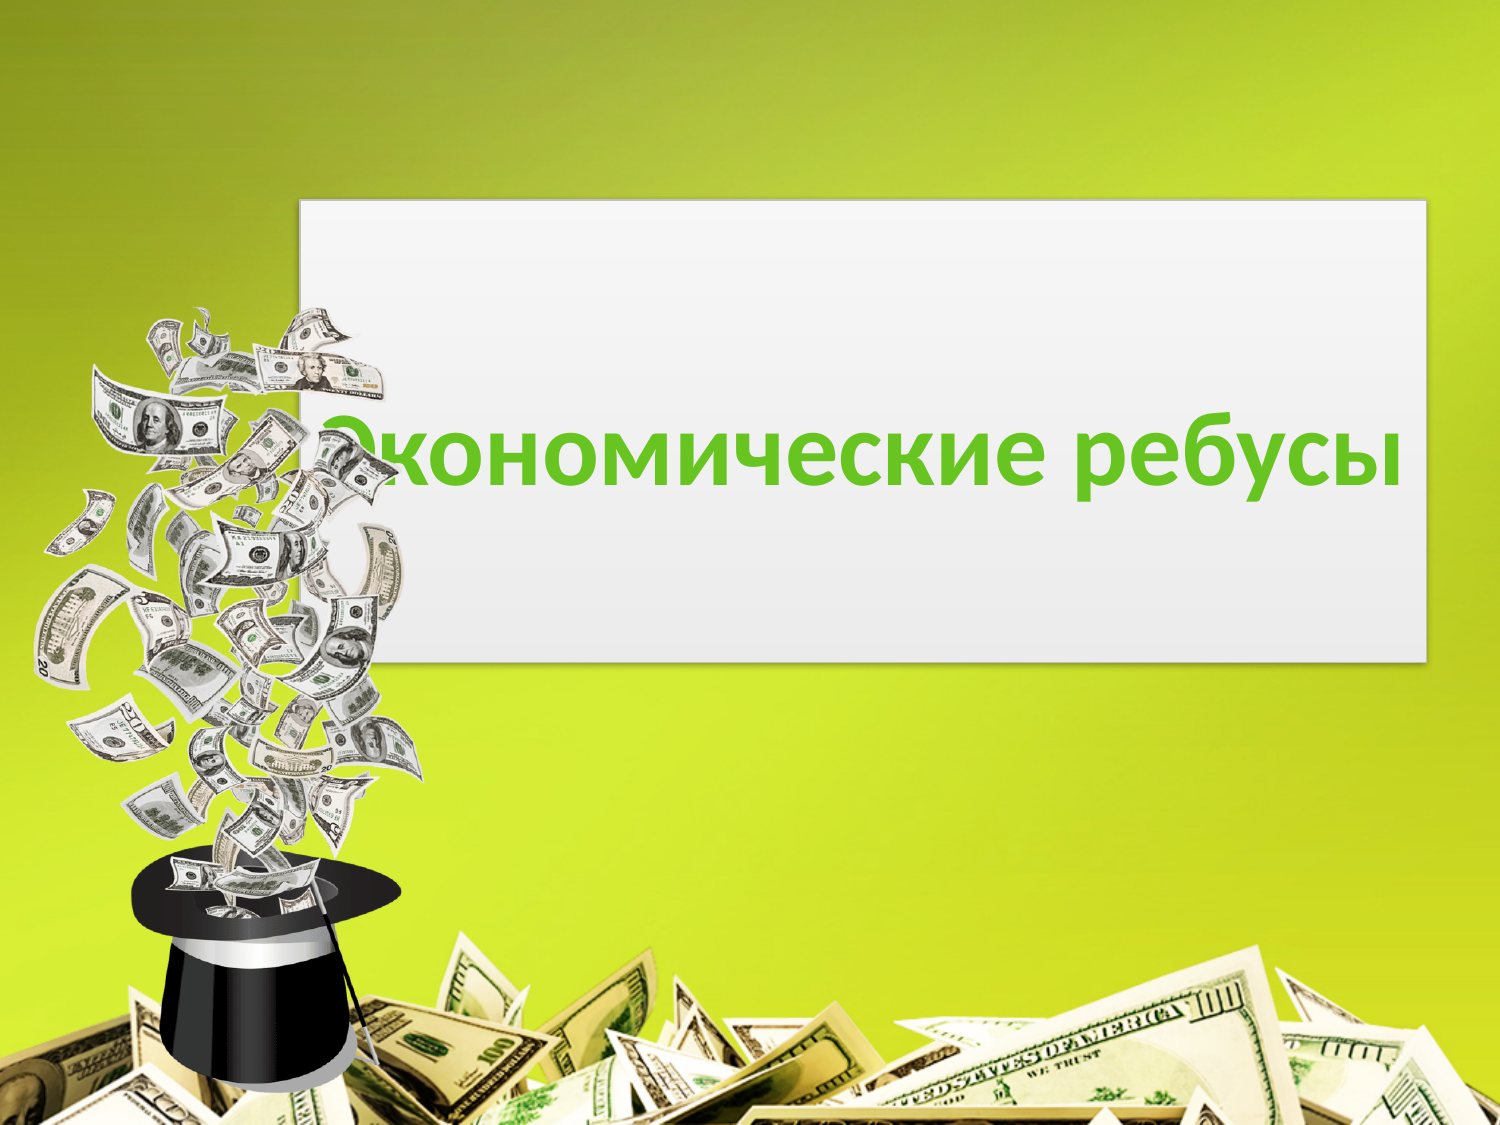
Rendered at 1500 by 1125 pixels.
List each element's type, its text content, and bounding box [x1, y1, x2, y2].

title Экономические ребусы [299, 199, 1427, 663]
picture [0, 0, 1500, 1125]
